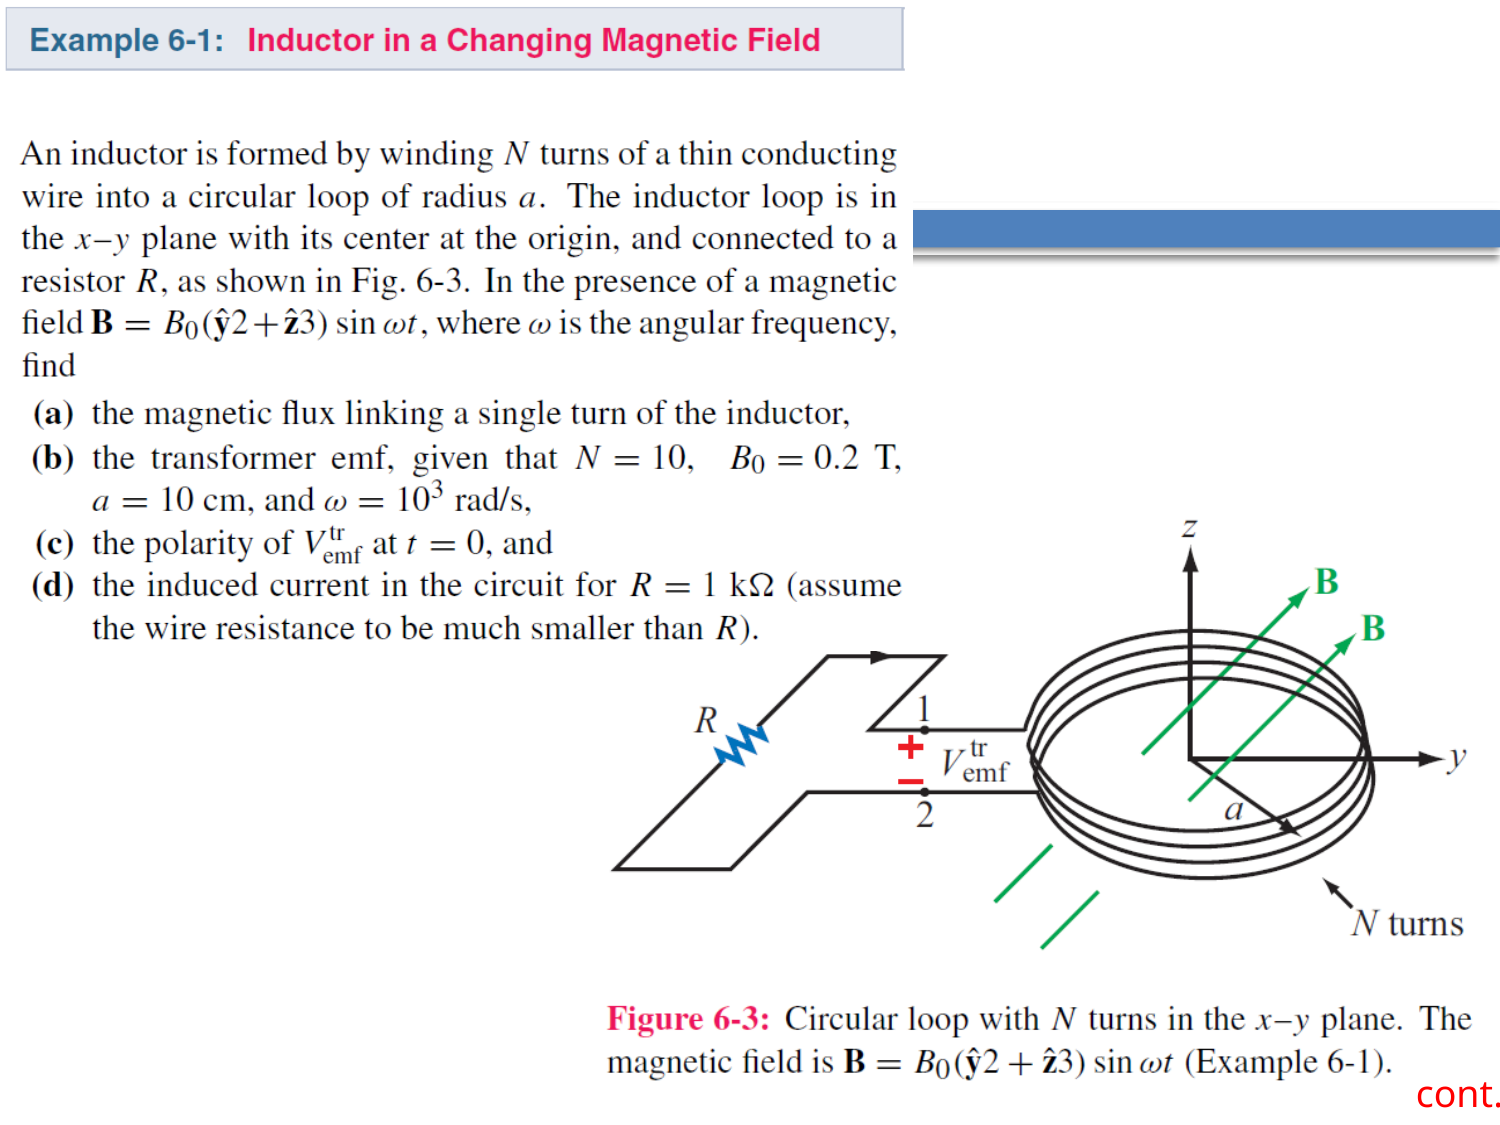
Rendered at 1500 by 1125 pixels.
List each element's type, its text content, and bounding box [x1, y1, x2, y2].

picture [24, 434, 1476, 1088]
text_box cont. [1391, 1062, 1500, 1123]
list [0, 0, 913, 439]
